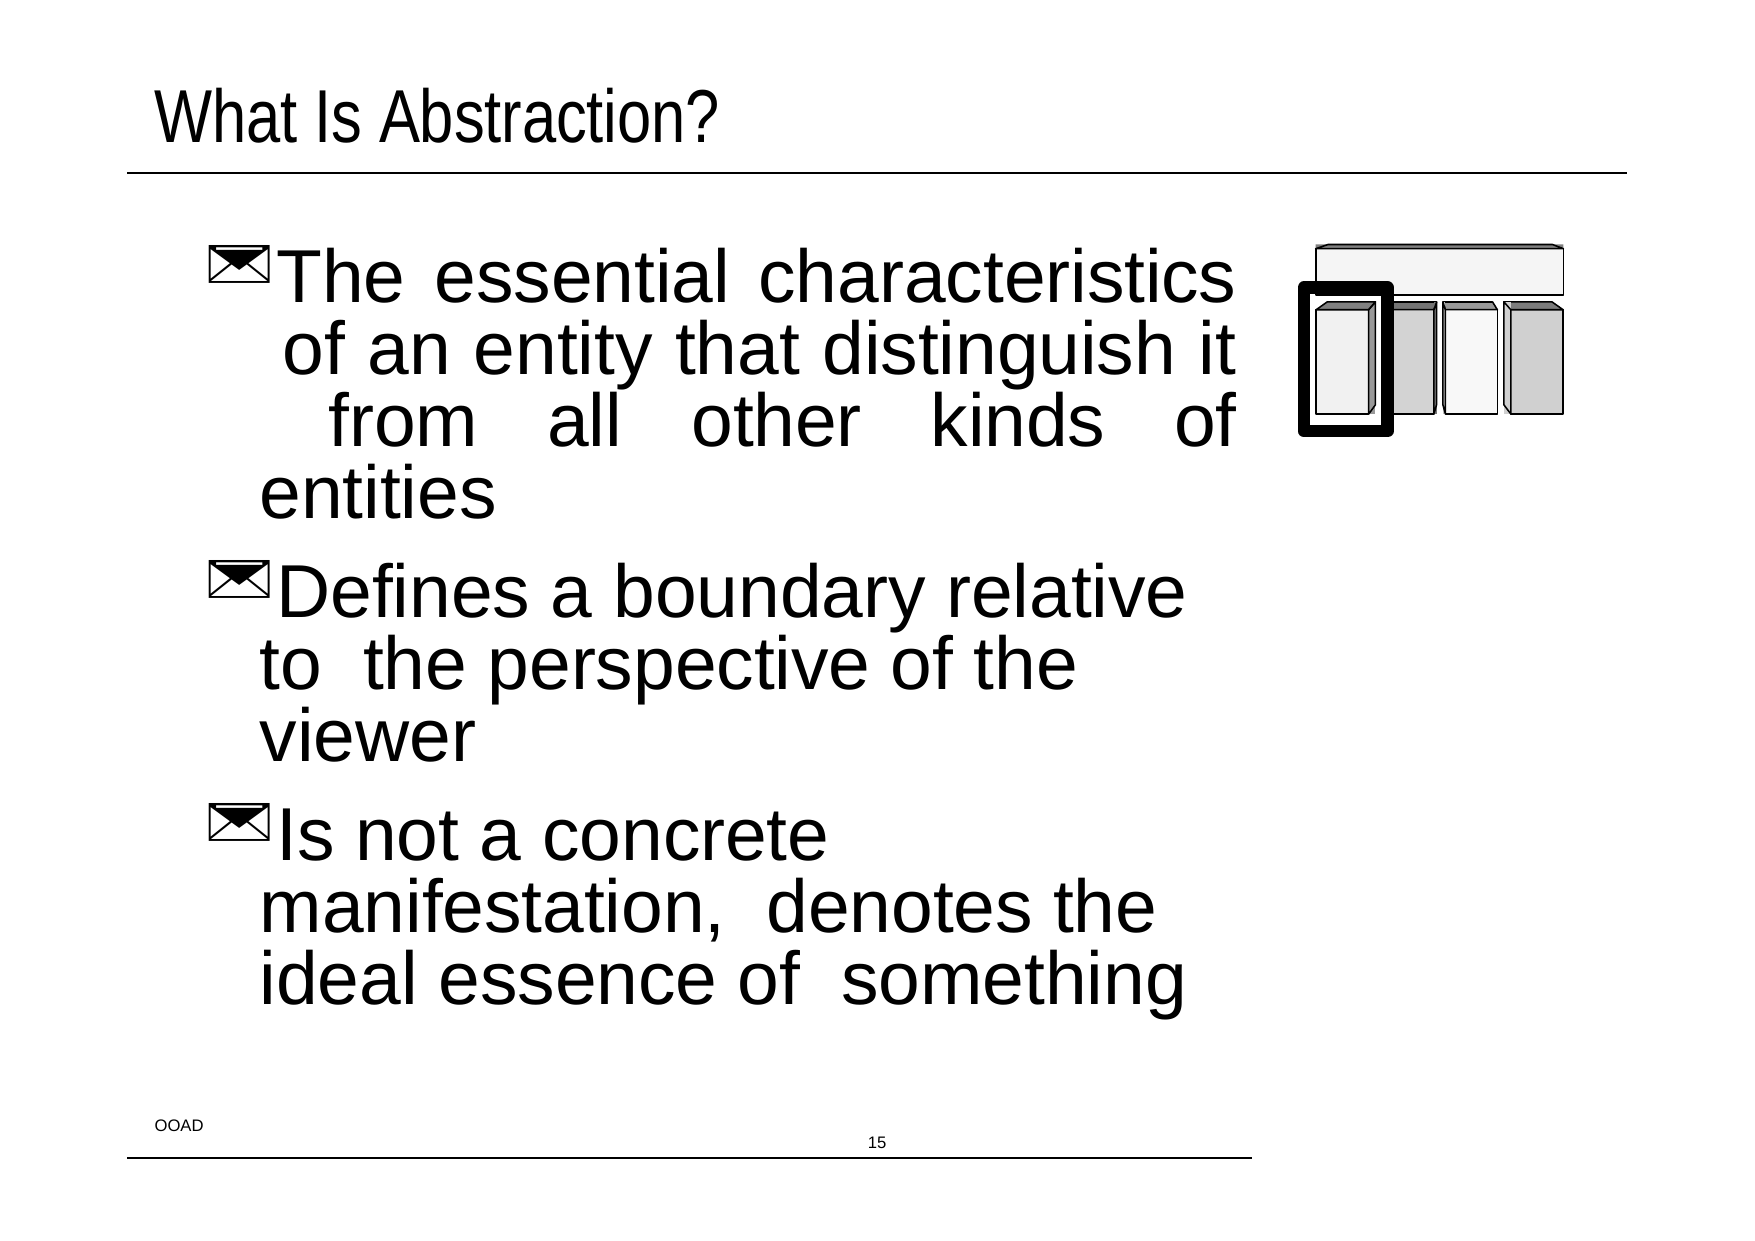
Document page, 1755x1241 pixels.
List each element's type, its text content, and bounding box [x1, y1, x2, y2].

text_box [1388, 310, 1433, 414]
slide_number 15 [863, 1133, 891, 1241]
text_box [1433, 302, 1437, 414]
text_box What Is Abstraction? The essential characteristics of an entity that distinguish it from all other kinds of entities Defines a boundary relative to the perspective of the viewer Is not a concrete manifestation, denotes the ideal essence of something [152, 67, 1304, 1019]
text_box [1388, 302, 1435, 310]
text_box [1445, 302, 1498, 310]
text_box [1511, 310, 1564, 415]
text_box [1315, 249, 1564, 295]
text_box [1554, 244, 1564, 248]
text_box [1315, 244, 1326, 248]
text_box [1503, 301, 1511, 415]
text_box [1442, 302, 1446, 414]
text_box [1508, 301, 1564, 310]
footer OOAD [152, 1116, 207, 1241]
text_box [1303, 287, 1388, 432]
text_box [1315, 244, 1564, 249]
text_box [1445, 310, 1498, 415]
